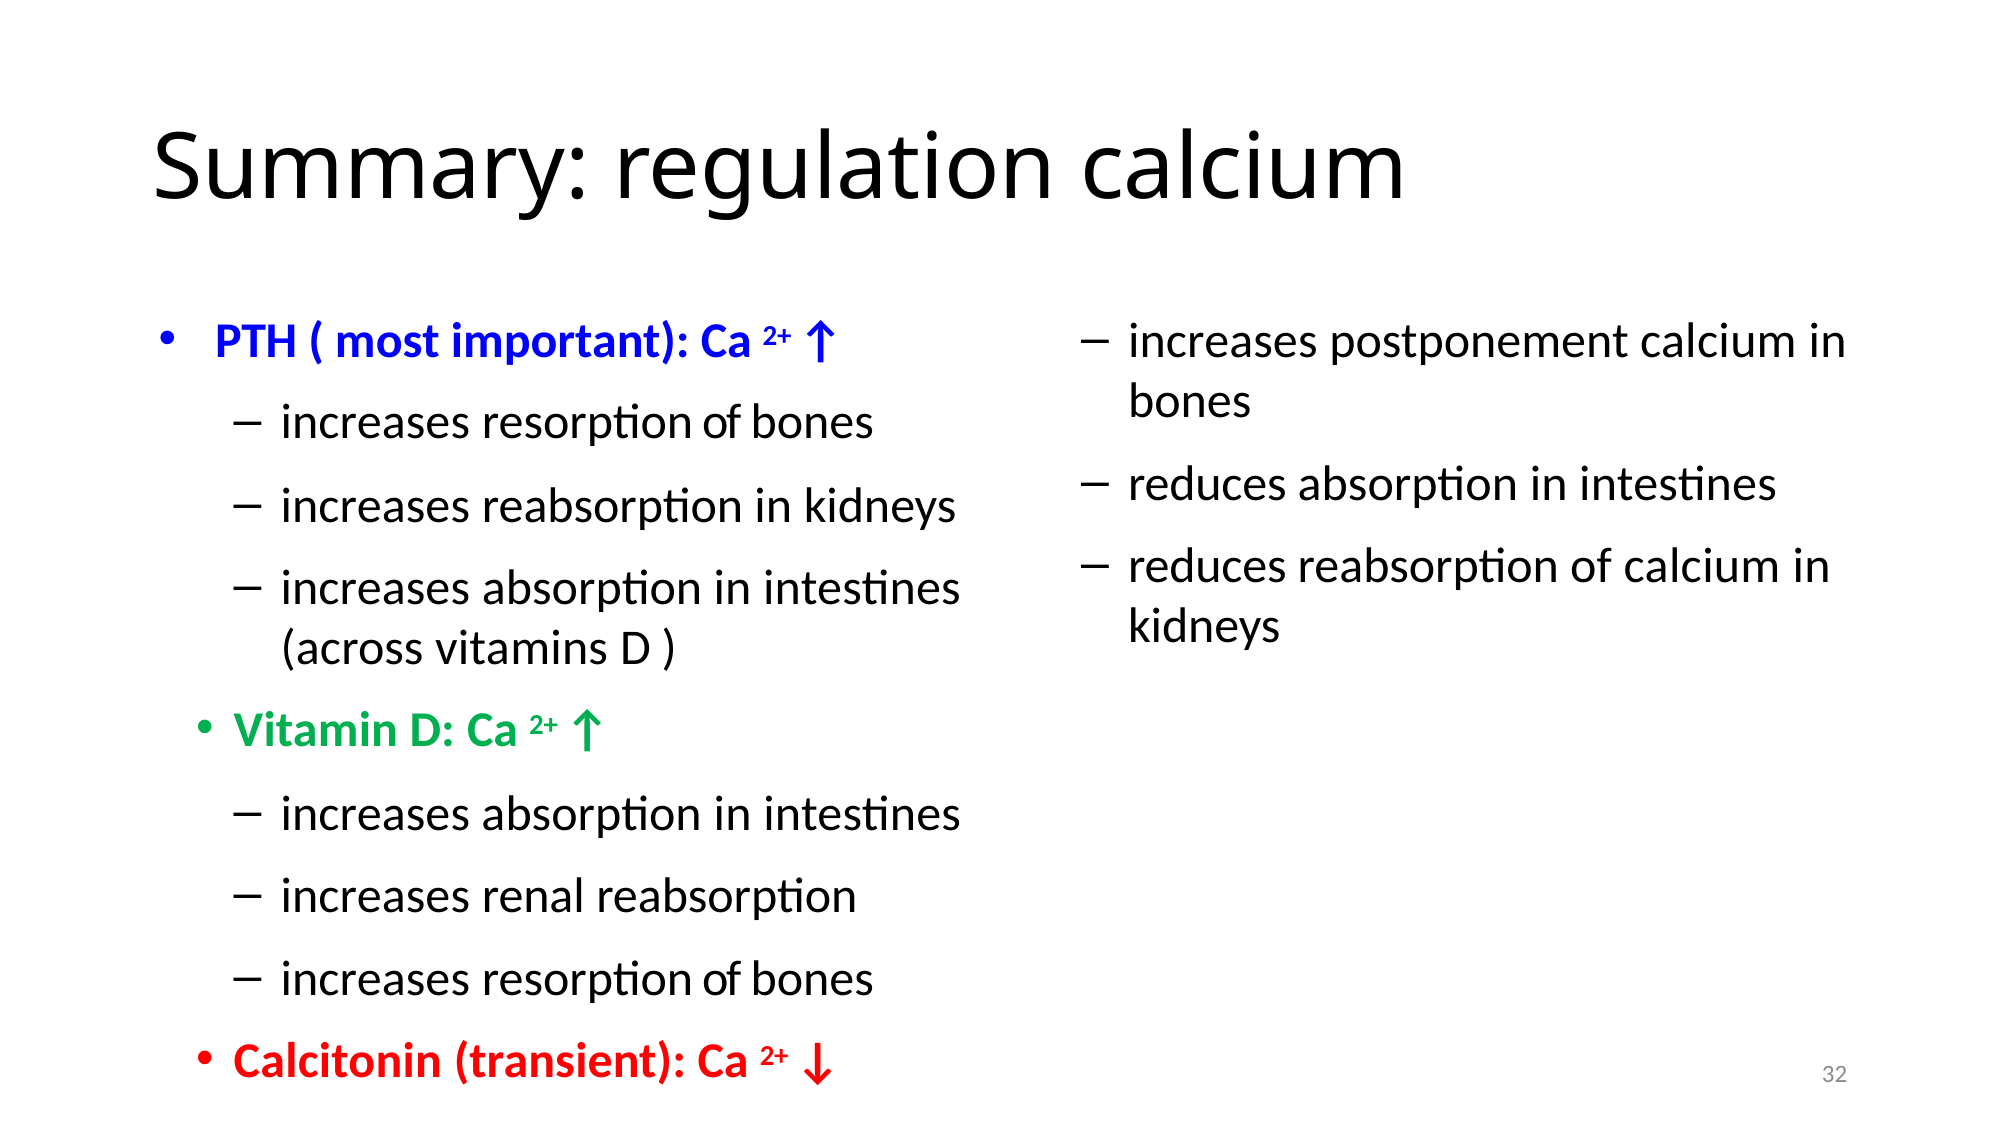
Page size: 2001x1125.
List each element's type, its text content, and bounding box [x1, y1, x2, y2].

list PTH ( most important): Ca 2+ ↑ increases resorption of bones increases reabsorption in kidneys increases absorption in intestines (across vitamins D ) Vitamin D: Ca 2+ ↑ increases absorption in intestines increases renal reabsorption increases resorption of bones Calcitonin (transient): Ca 2+ ↓ increases postponement calcium in bones reduces absorption in intestines reduces reabsorption of calcium in kidneys [137, 299, 1863, 1103]
slide_number 32 [1412, 1042, 1863, 1103]
title Summary: regulation calcium [137, 59, 1863, 278]
